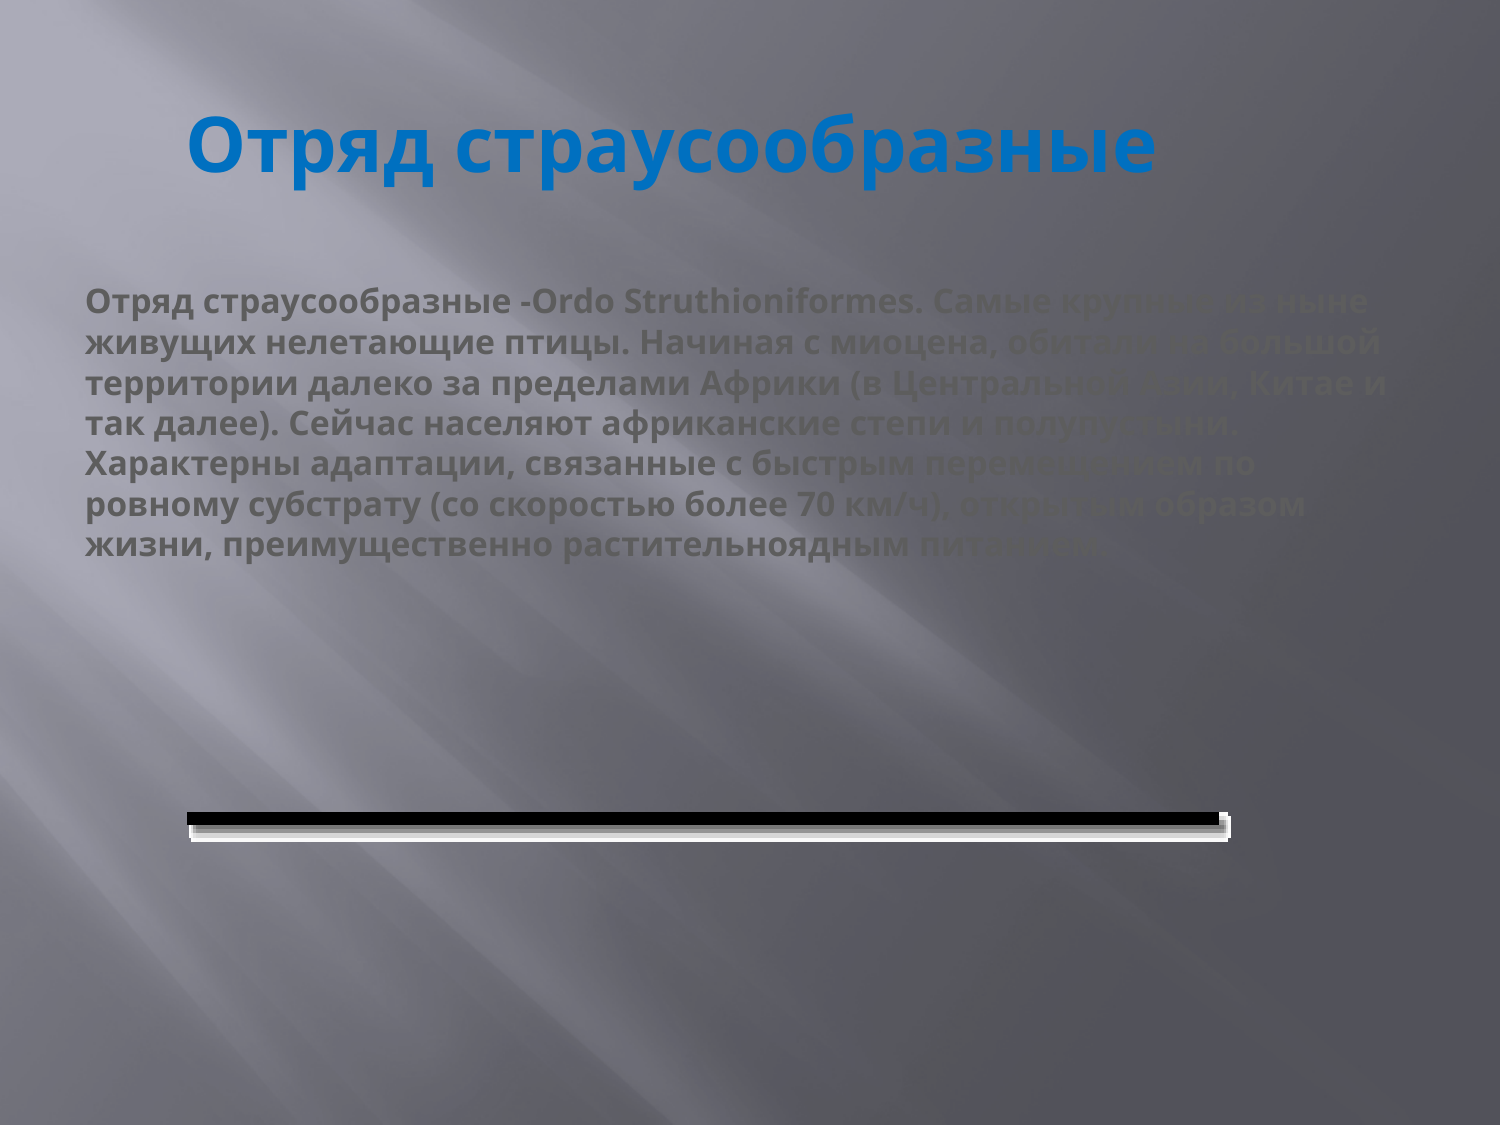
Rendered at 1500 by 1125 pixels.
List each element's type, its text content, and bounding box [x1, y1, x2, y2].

title Отряд страусообразные Отряд страусообразные -Ordo Struthioniformes. Самые крупные из ныне живущих нелетающие птицы. Начиная с миоцена, обитали на большой территории далеко за пределами Африки (в Центральной Азии, Китае и так далее). Сейчас населяют африканские степи и полупустыни. Характерны адаптации, связанные с быстрым перемещением по ровному субстрату (со скоростью более 70 км/ч), открытым образом жизни, преимущественно растительноядным питанием. [70, 82, 1421, 762]
picture [187, 808, 1231, 851]
